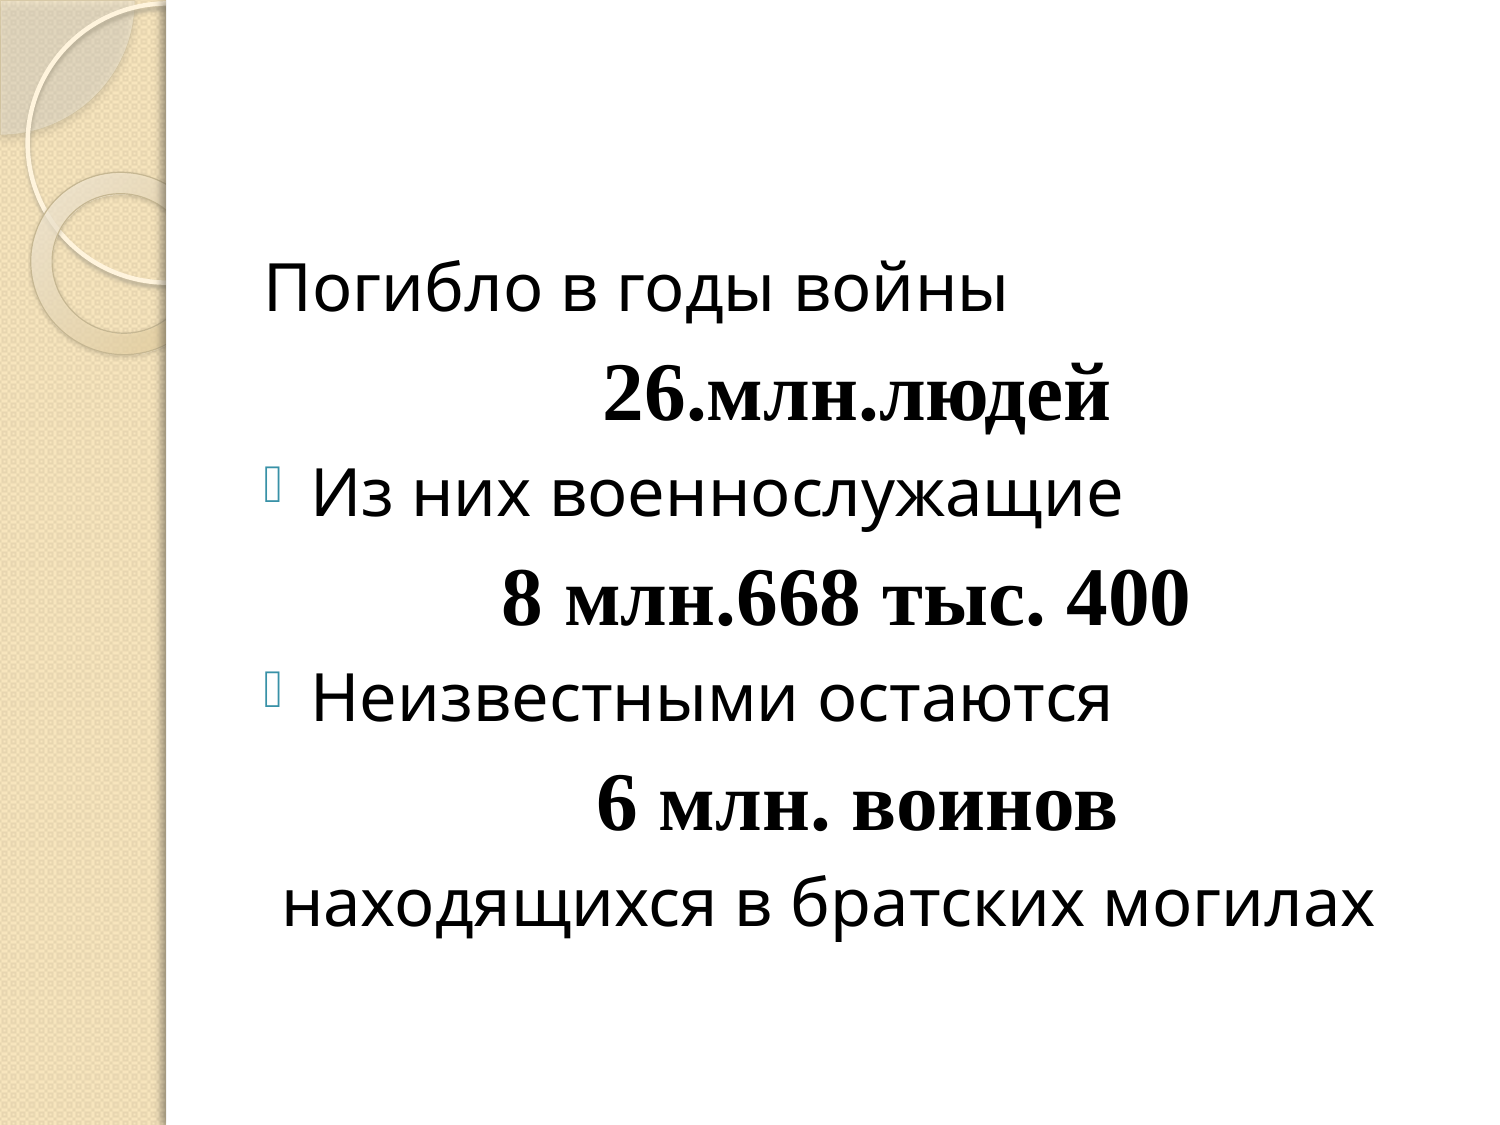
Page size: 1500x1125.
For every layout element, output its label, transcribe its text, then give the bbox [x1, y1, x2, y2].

list Погибло в годы войны 26.млн.людей Из них военнослужащие 8 млн.668 тыс. 400 Неизвестными остаются 6 млн. воинов находящихся в братских могилах [235, 237, 1466, 1025]
